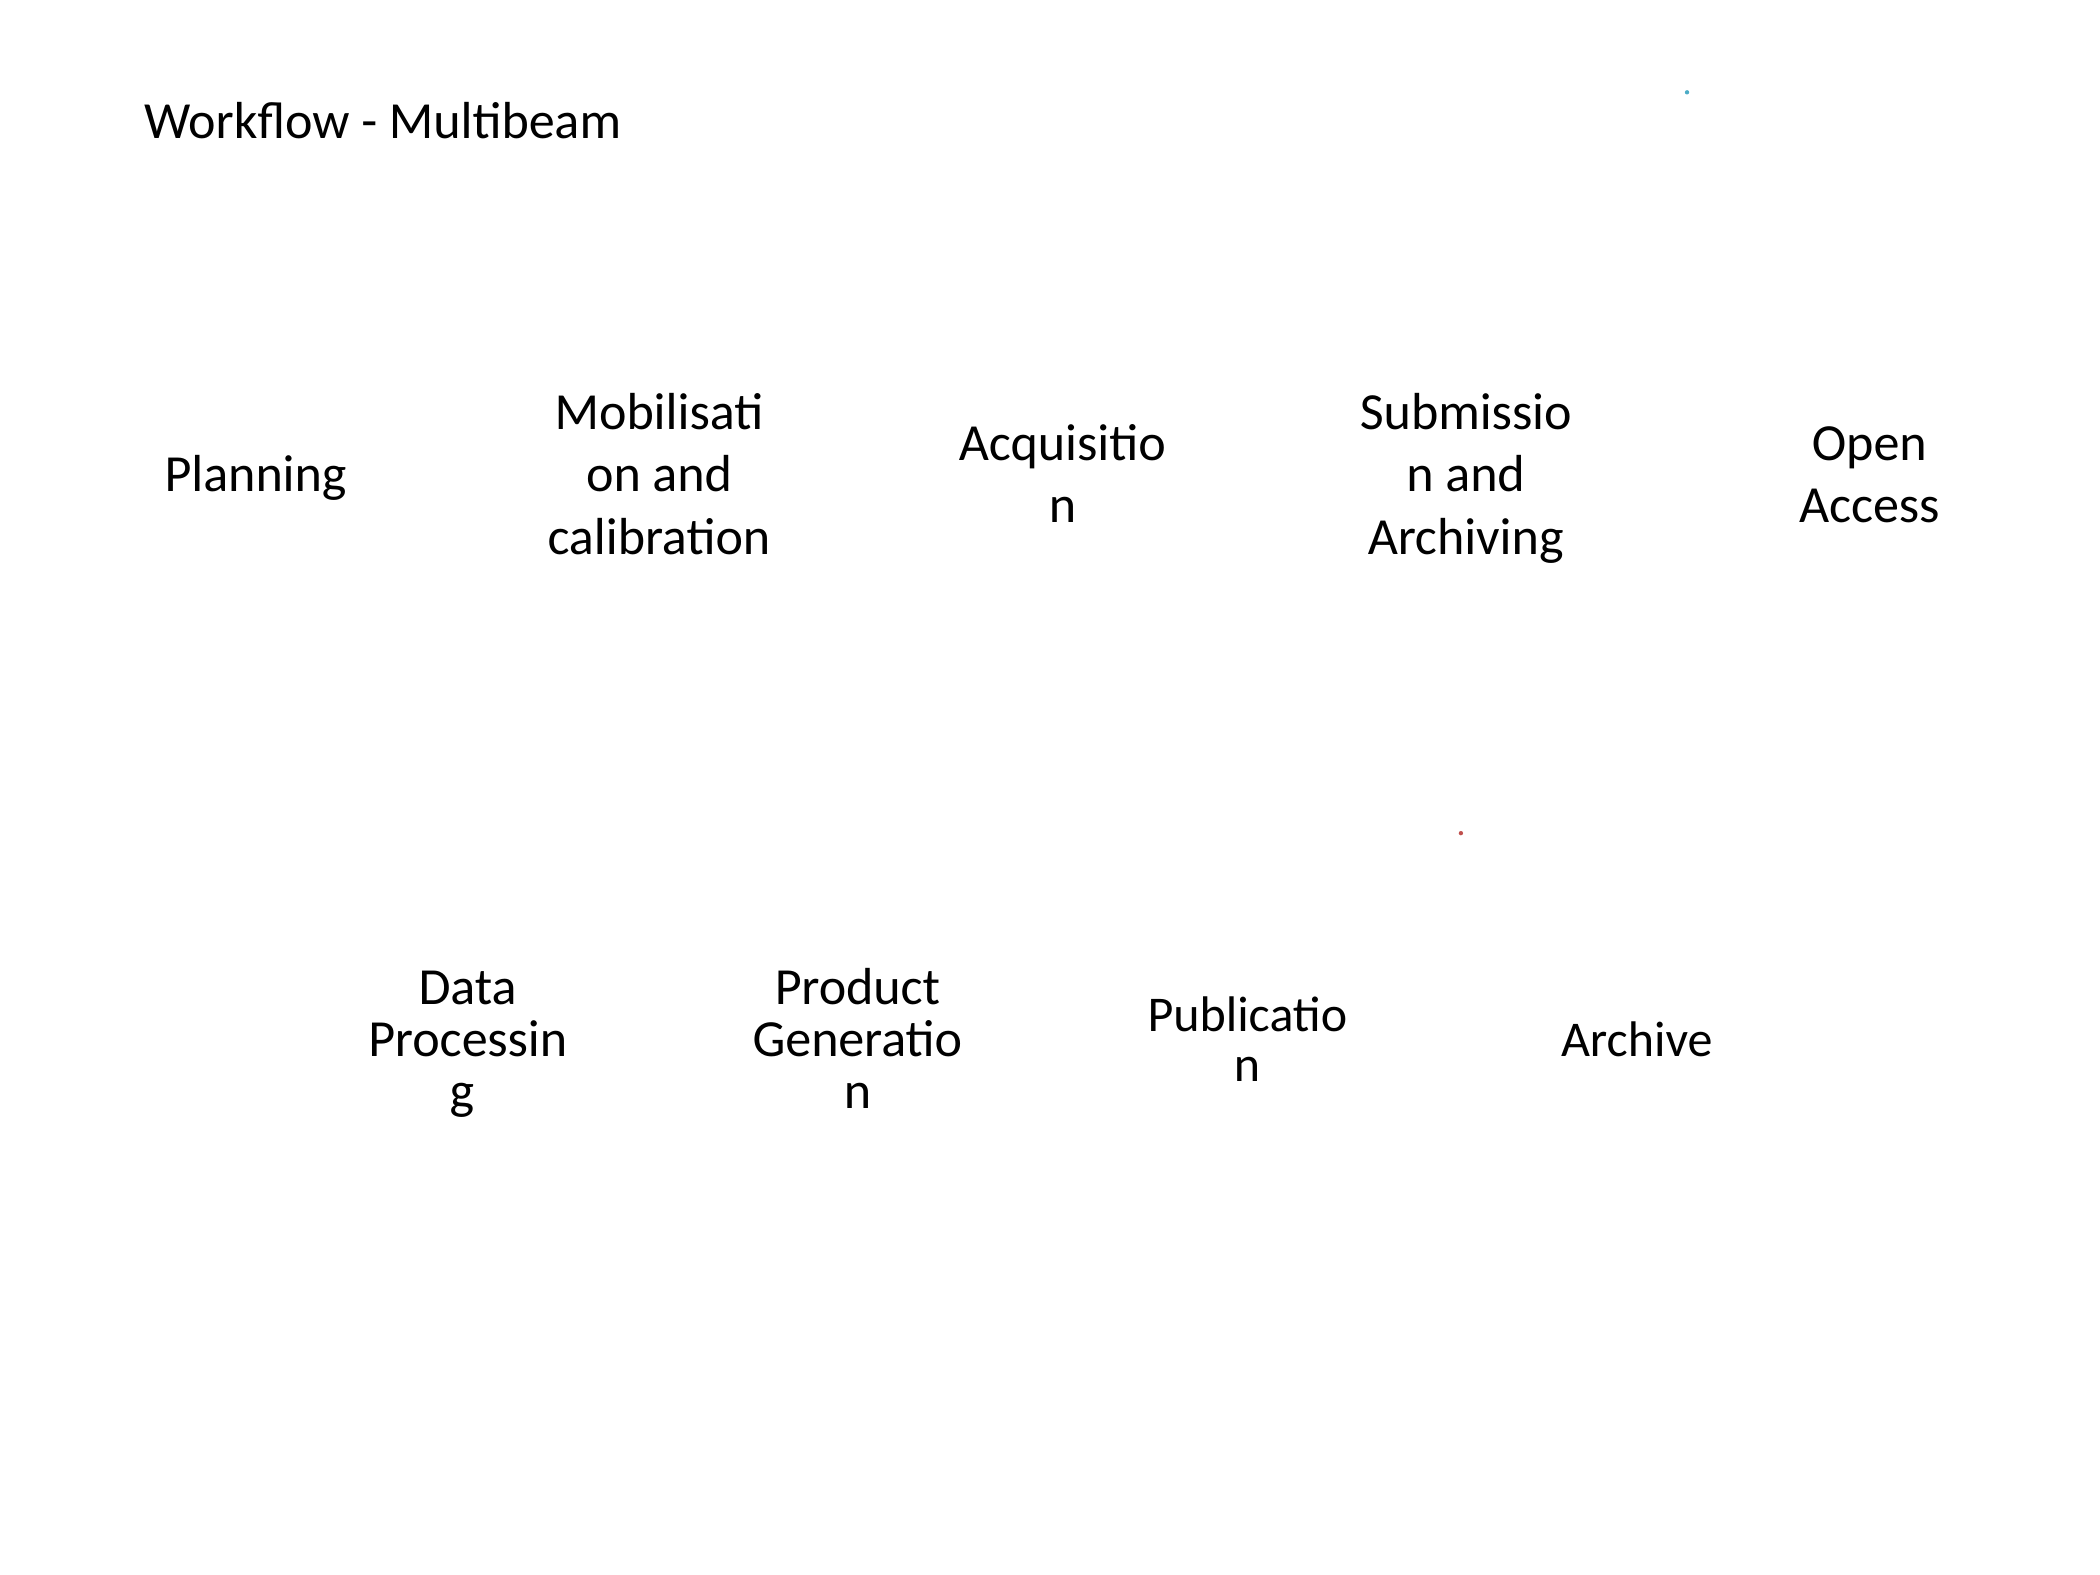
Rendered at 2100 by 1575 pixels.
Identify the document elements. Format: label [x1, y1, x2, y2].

text_box [0, 0, 2065, 1261]
text_box [208, 562, 1826, 1355]
